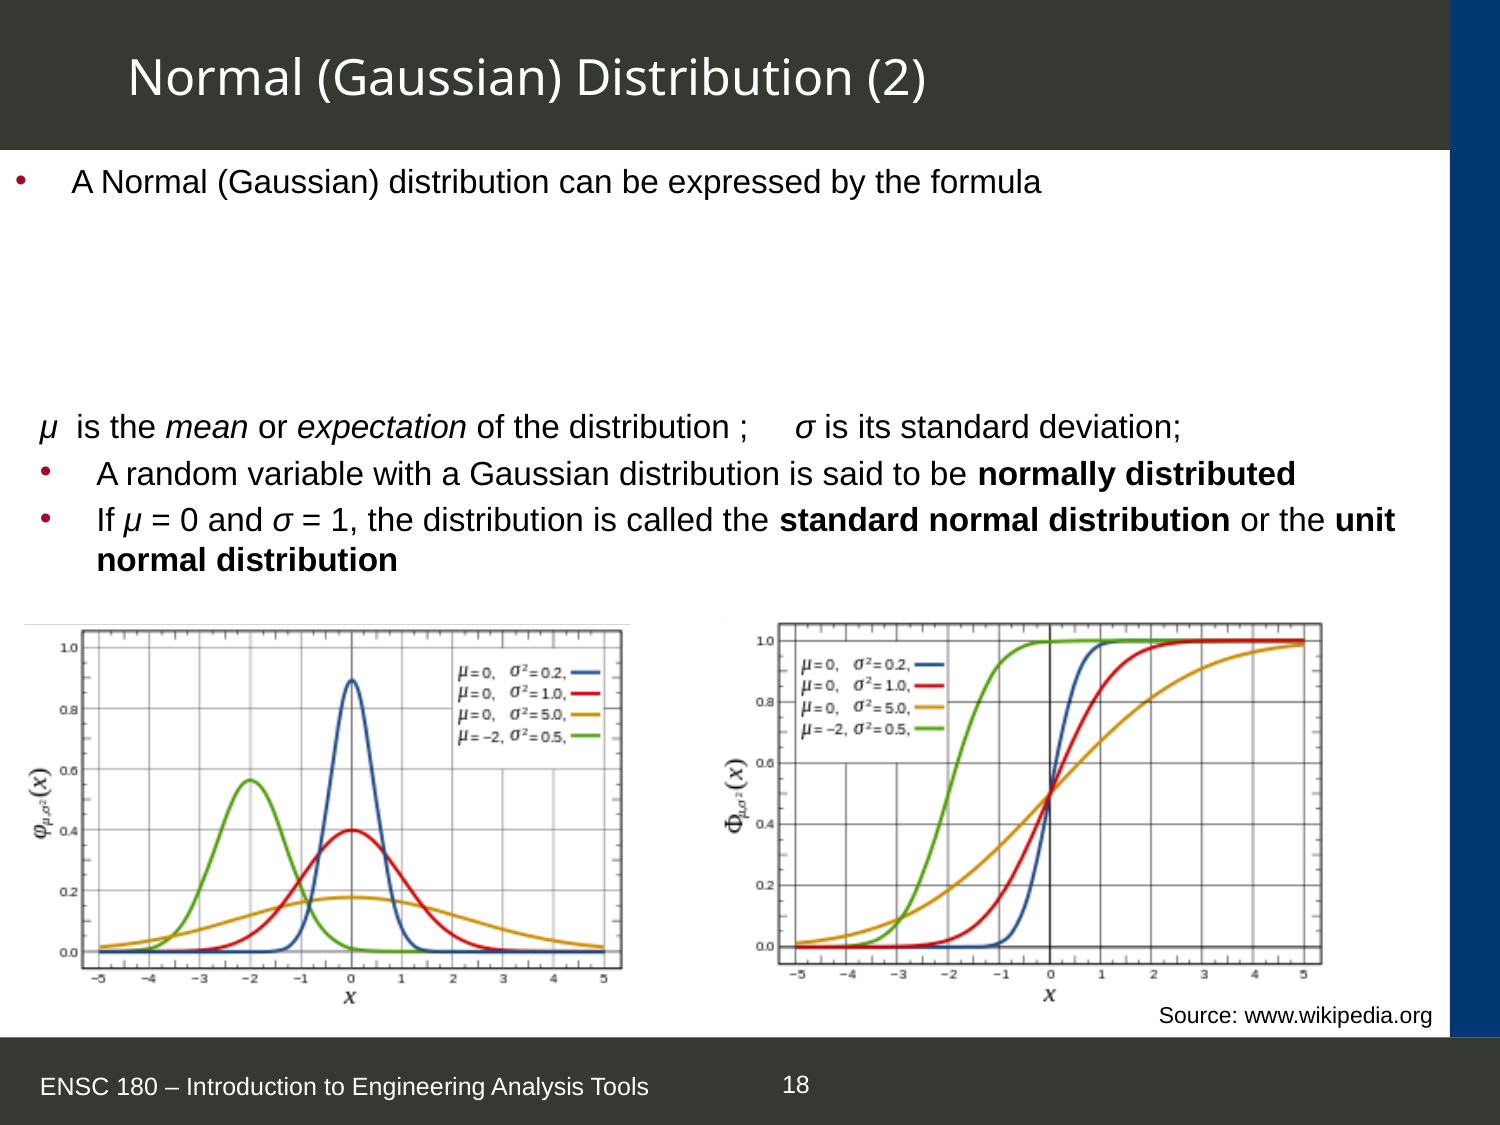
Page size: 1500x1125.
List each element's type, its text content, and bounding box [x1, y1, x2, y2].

title Normal (Gaussian) Distribution (2) [112, 37, 1450, 138]
footer ENSC 180 – Introduction to Engineering Analysis Tools [24, 1062, 697, 1113]
picture [24, 622, 631, 1011]
picture [720, 616, 1331, 1008]
text_box Source: www.wikipedia.org [1144, 993, 1449, 1036]
text_box μ is the mean or expectation of the distribution ; σ is its standard deviation; A random variable with a Gaussian distribution is said to be normally distributed If μ = 0 and σ = 1, the distribution is called the standard normal distribution or the unit normal distribution [24, 397, 1473, 630]
list A Normal (Gaussian) distribution can be expressed by the formula [0, 152, 1448, 243]
